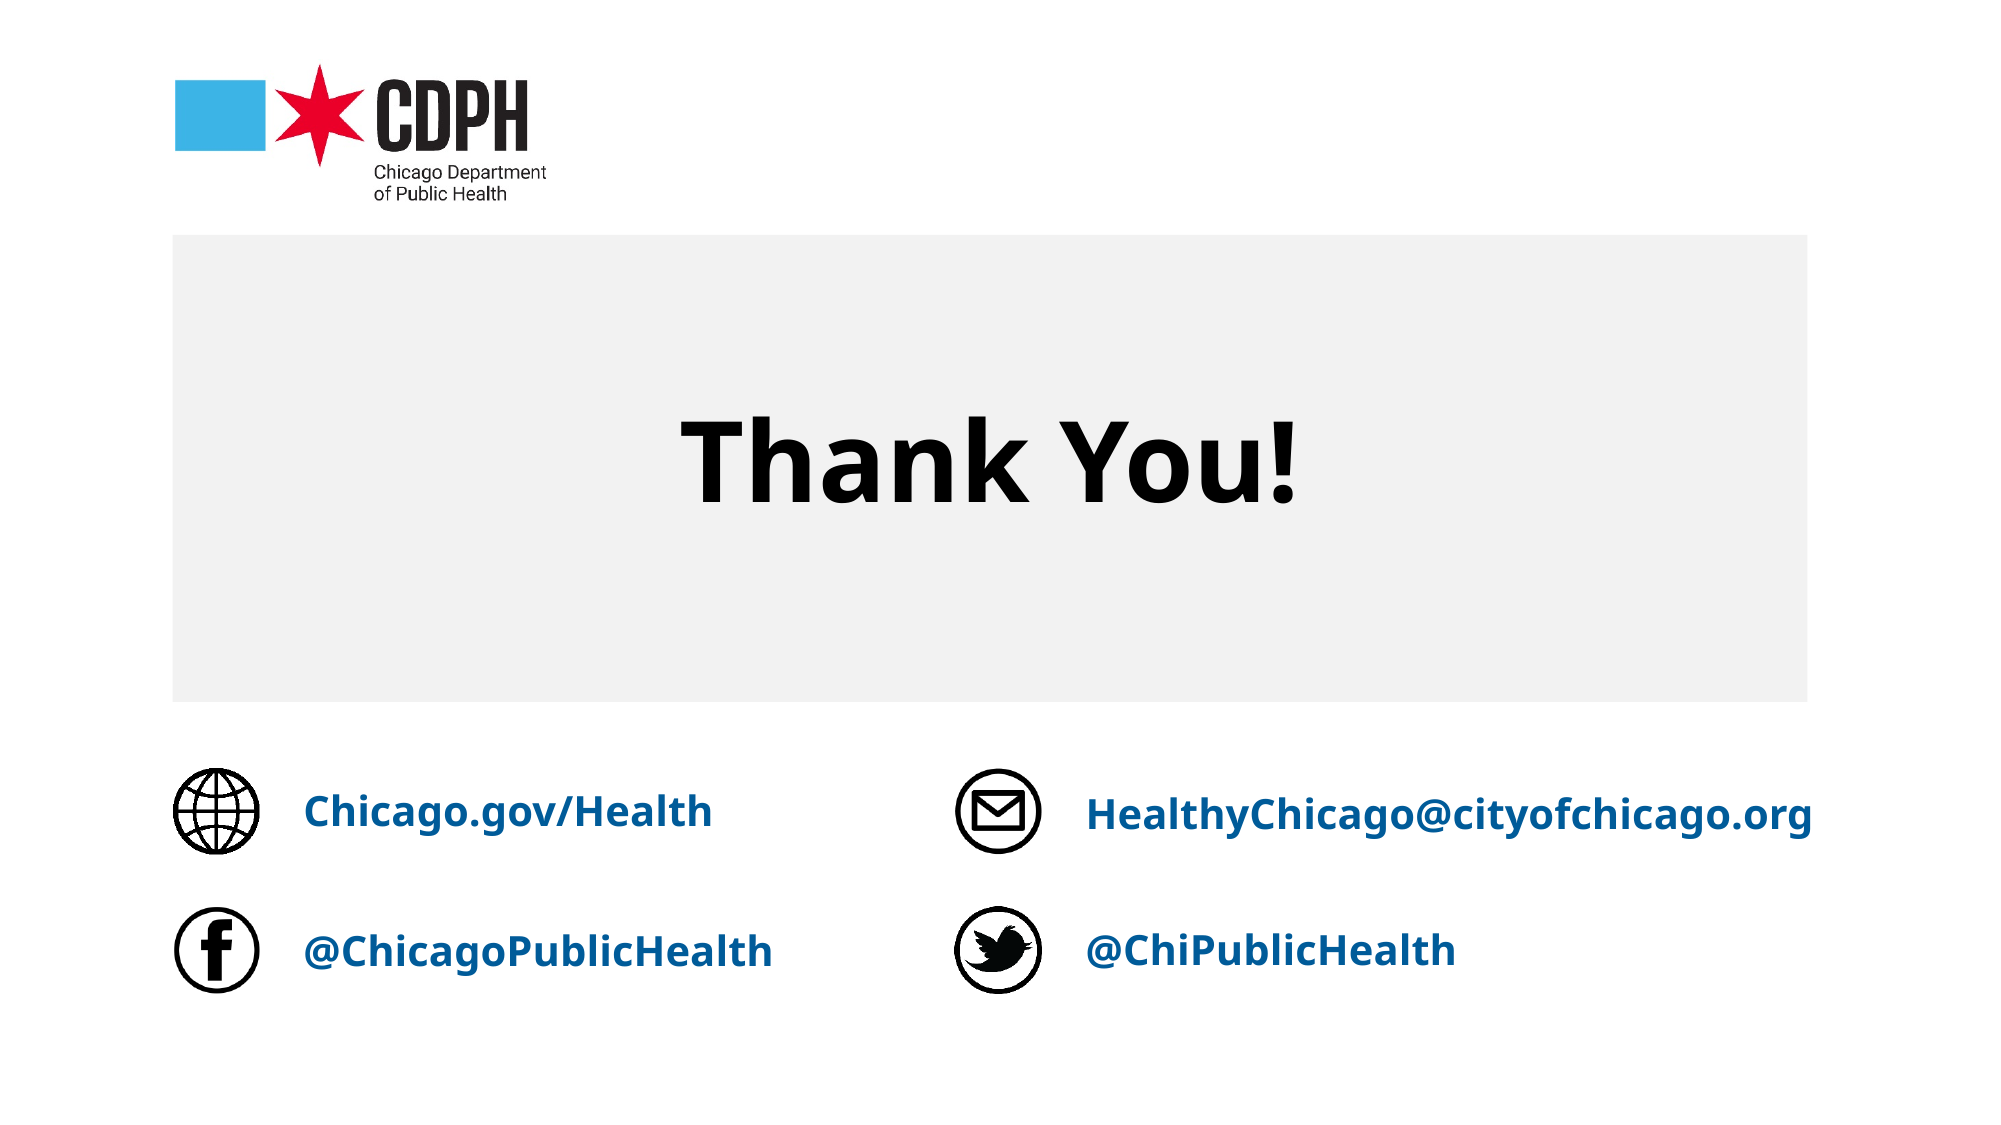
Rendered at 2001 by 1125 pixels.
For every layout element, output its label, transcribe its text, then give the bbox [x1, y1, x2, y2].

picture [954, 906, 1042, 994]
picture [172, 905, 260, 994]
title Thank You! [172, 234, 1808, 702]
picture [175, 59, 554, 209]
picture [954, 767, 1042, 855]
picture [172, 767, 260, 855]
